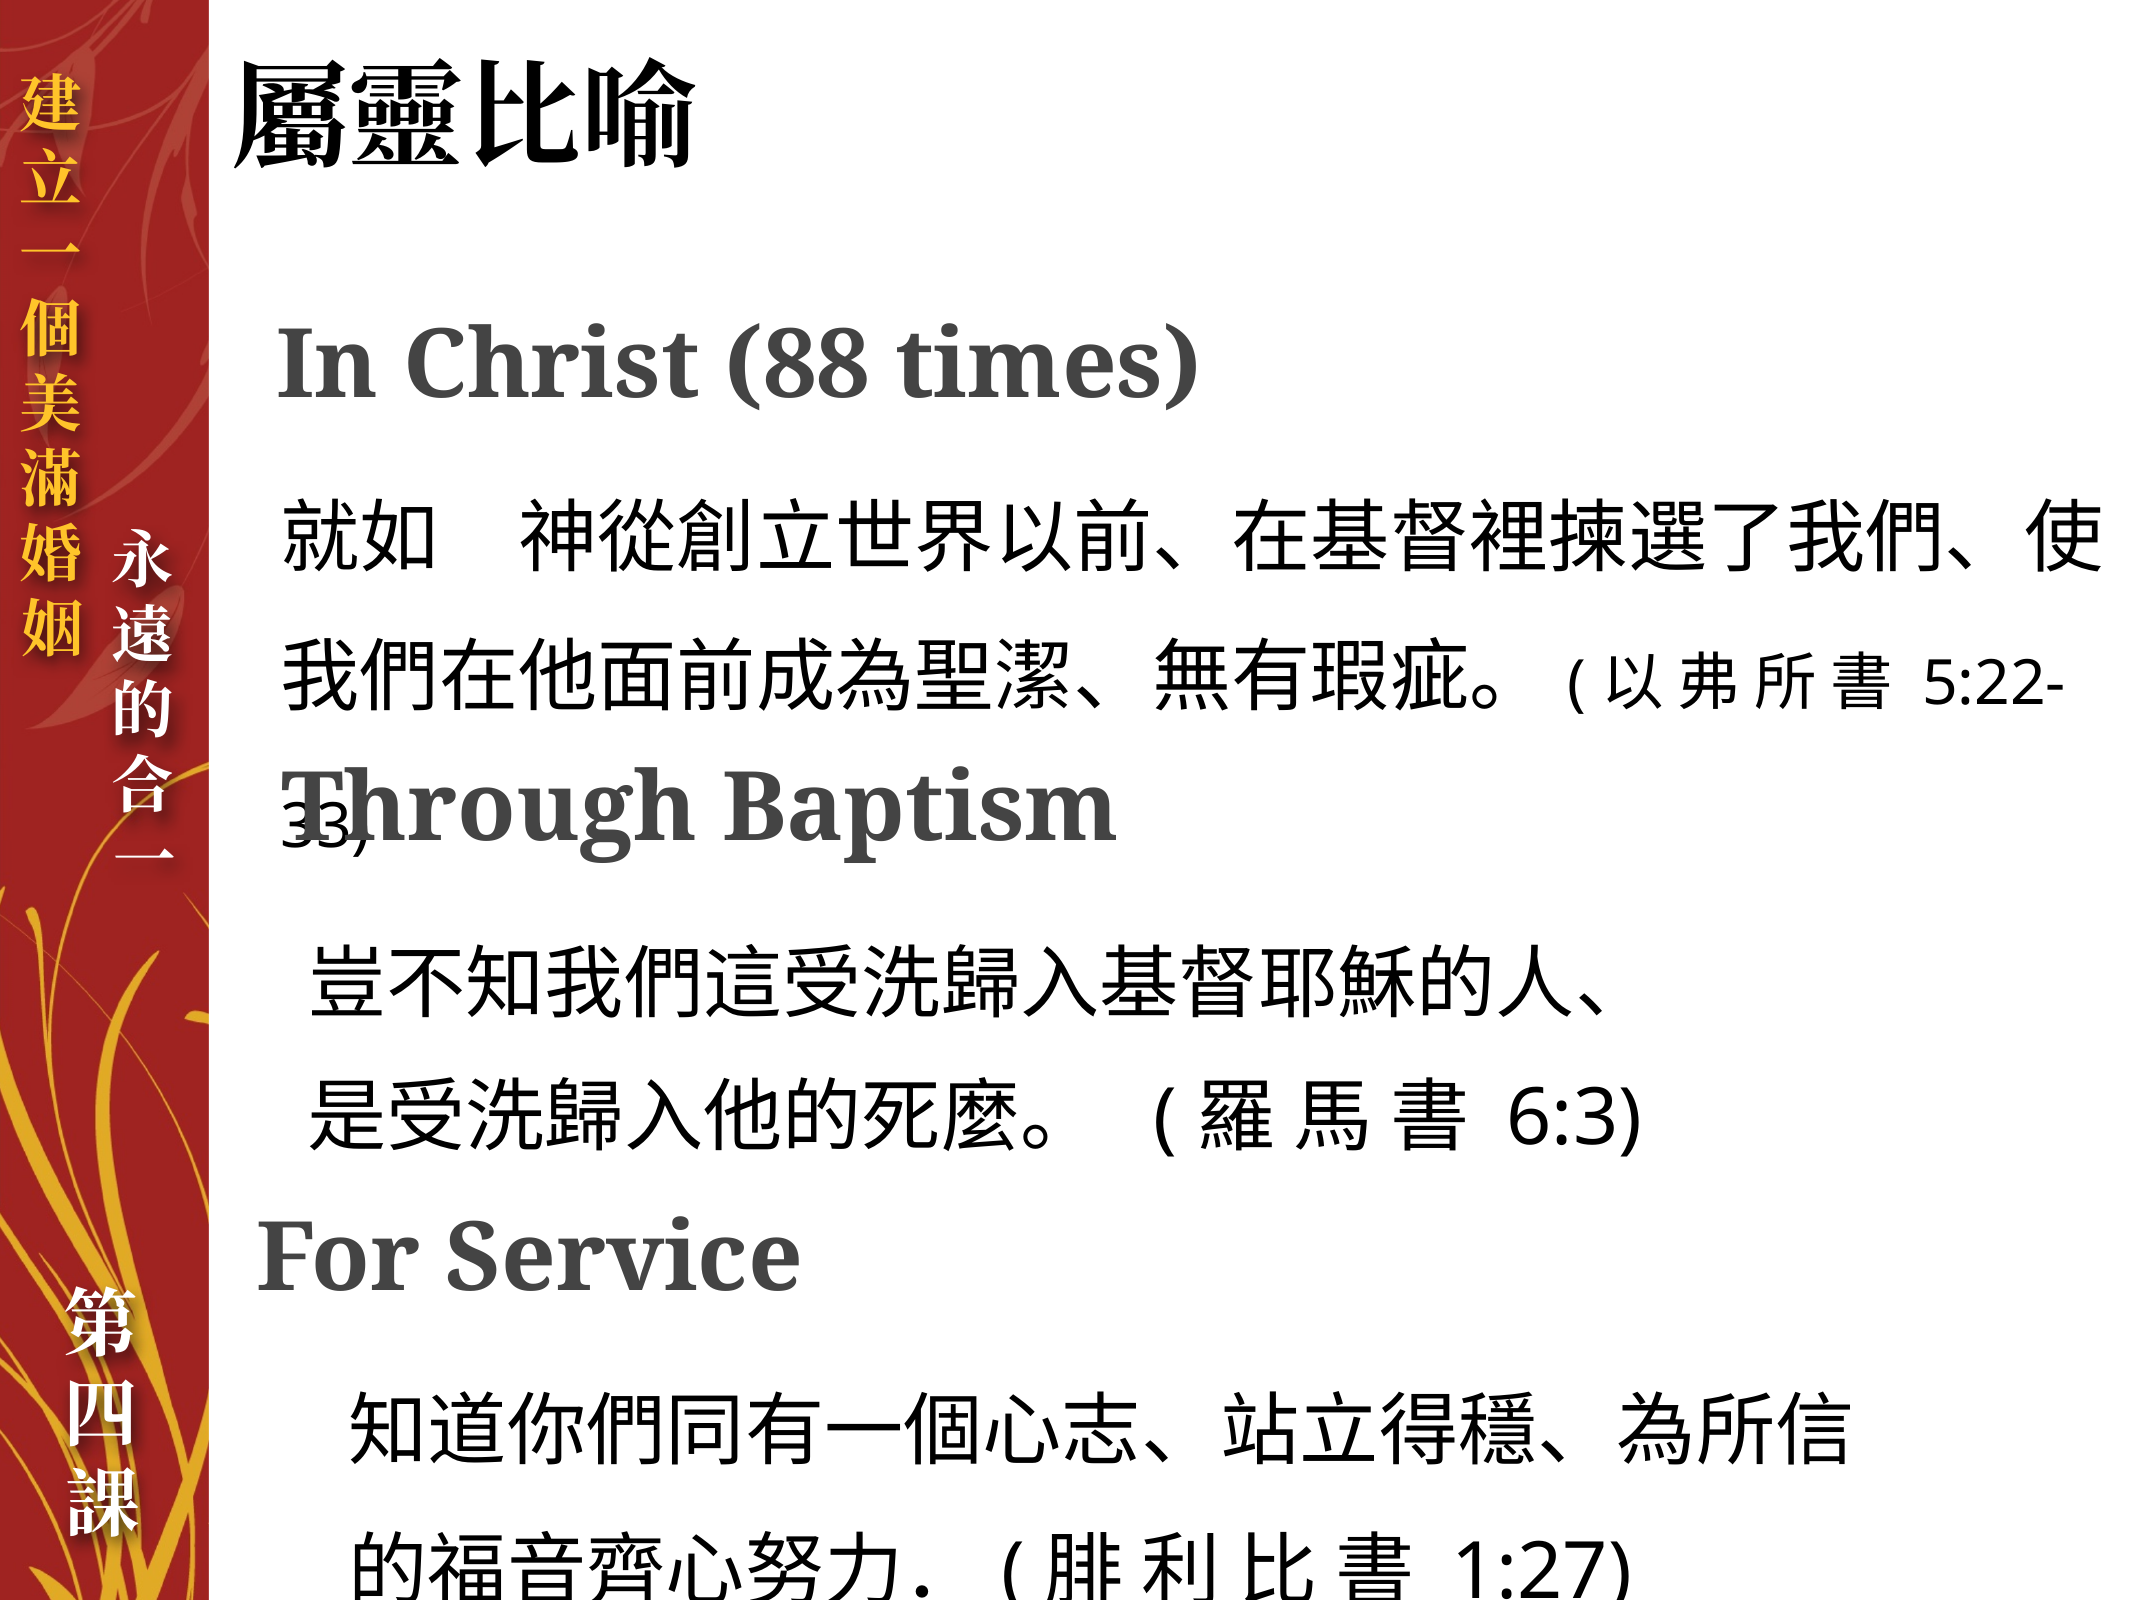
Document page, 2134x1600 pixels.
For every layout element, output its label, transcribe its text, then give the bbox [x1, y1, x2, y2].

title 屬靈比喻 [230, 1, 1572, 222]
text_box In Christ (88 times) [267, 293, 1211, 425]
text_box 就如 神從創立世界以前、在基督裡揀選了我們、使我們在他面前成為聖潔、無有瑕疵。(以 弗 所 書 5:22-33) [272, 433, 2117, 685]
picture [0, 0, 208, 1600]
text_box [259, 736, 1833, 1100]
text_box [240, 1186, 1922, 1549]
